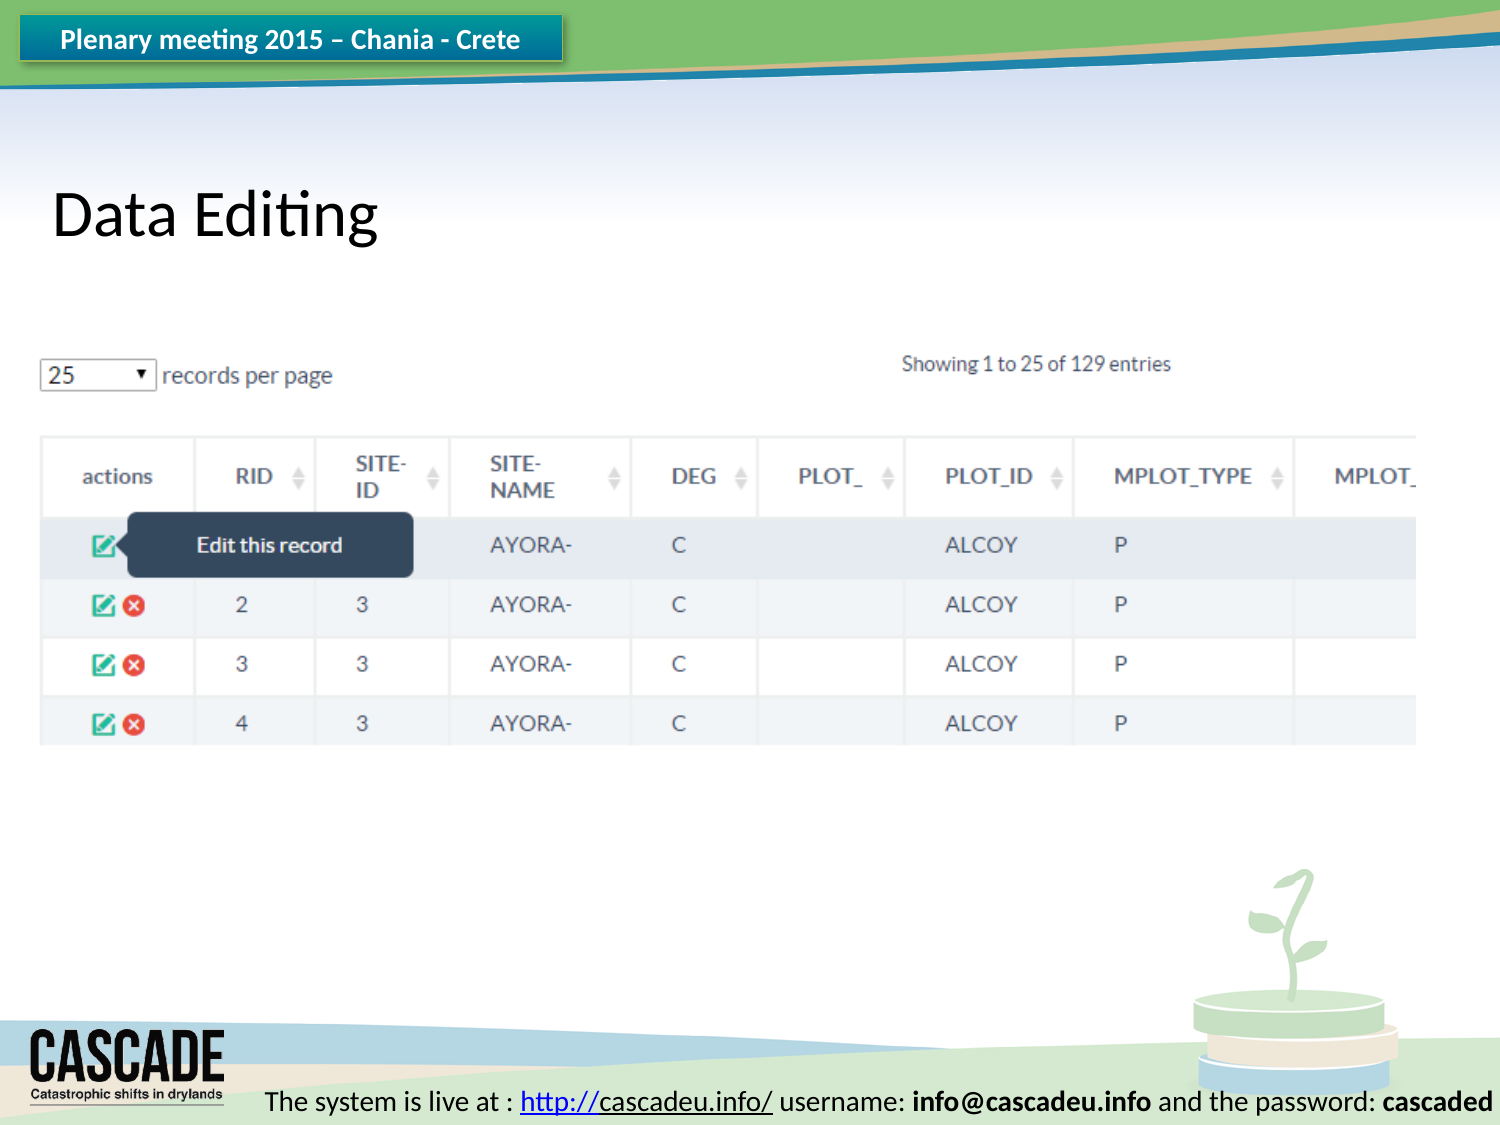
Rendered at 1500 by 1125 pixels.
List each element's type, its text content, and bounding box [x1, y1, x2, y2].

text_box Data Editing [38, 162, 395, 258]
picture [37, 337, 1416, 748]
text_box The system is live at : http://cascadeu.info/ username: info@cascadeu.info and the password: cascaded [249, 1074, 1500, 1125]
picture [29, 1029, 224, 1106]
picture [0, 0, 1500, 90]
